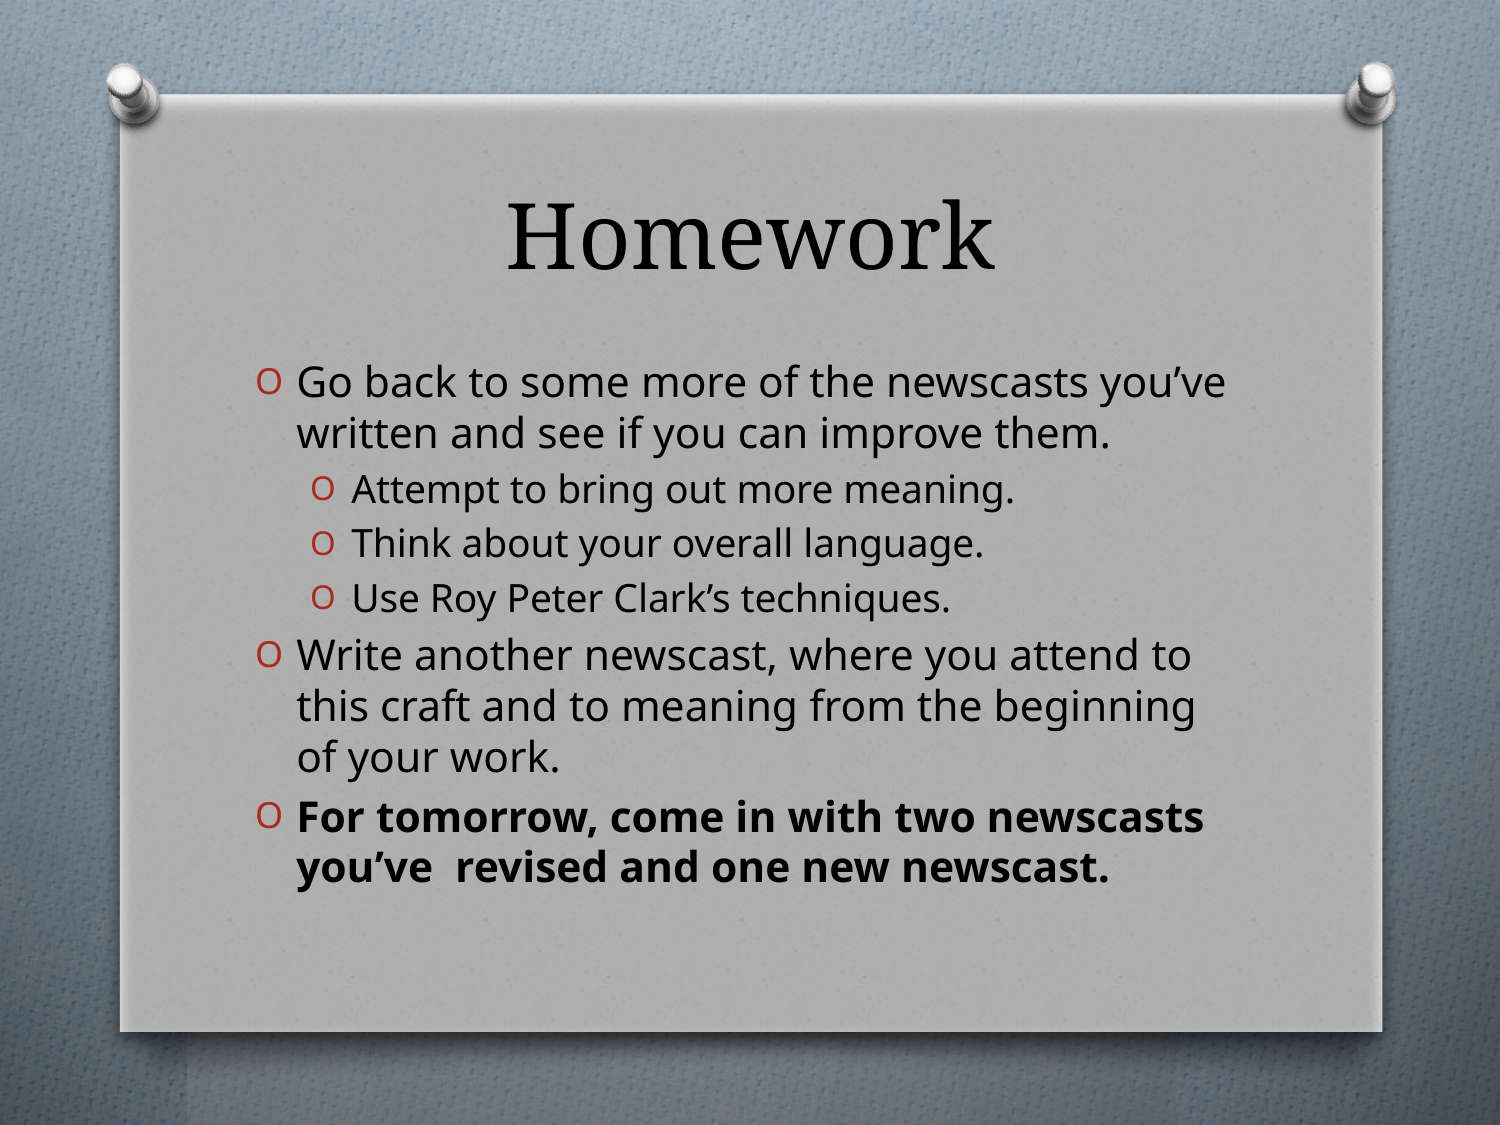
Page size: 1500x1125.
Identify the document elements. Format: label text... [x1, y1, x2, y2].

picture [75, 29, 198, 153]
list Go back to some more of the newscasts you’ve written and see if you can improve them. Attempt to bring out more meaning. Think about your overall language. Use Roy Peter Clark’s techniques. Write another newscast, where you attend to this craft and to meaning from the beginning of your work. For tomorrow, come in with two newscasts you’ve revised and one new newscast. [240, 347, 1257, 939]
picture [1317, 35, 1439, 156]
title Homework [179, 134, 1323, 332]
